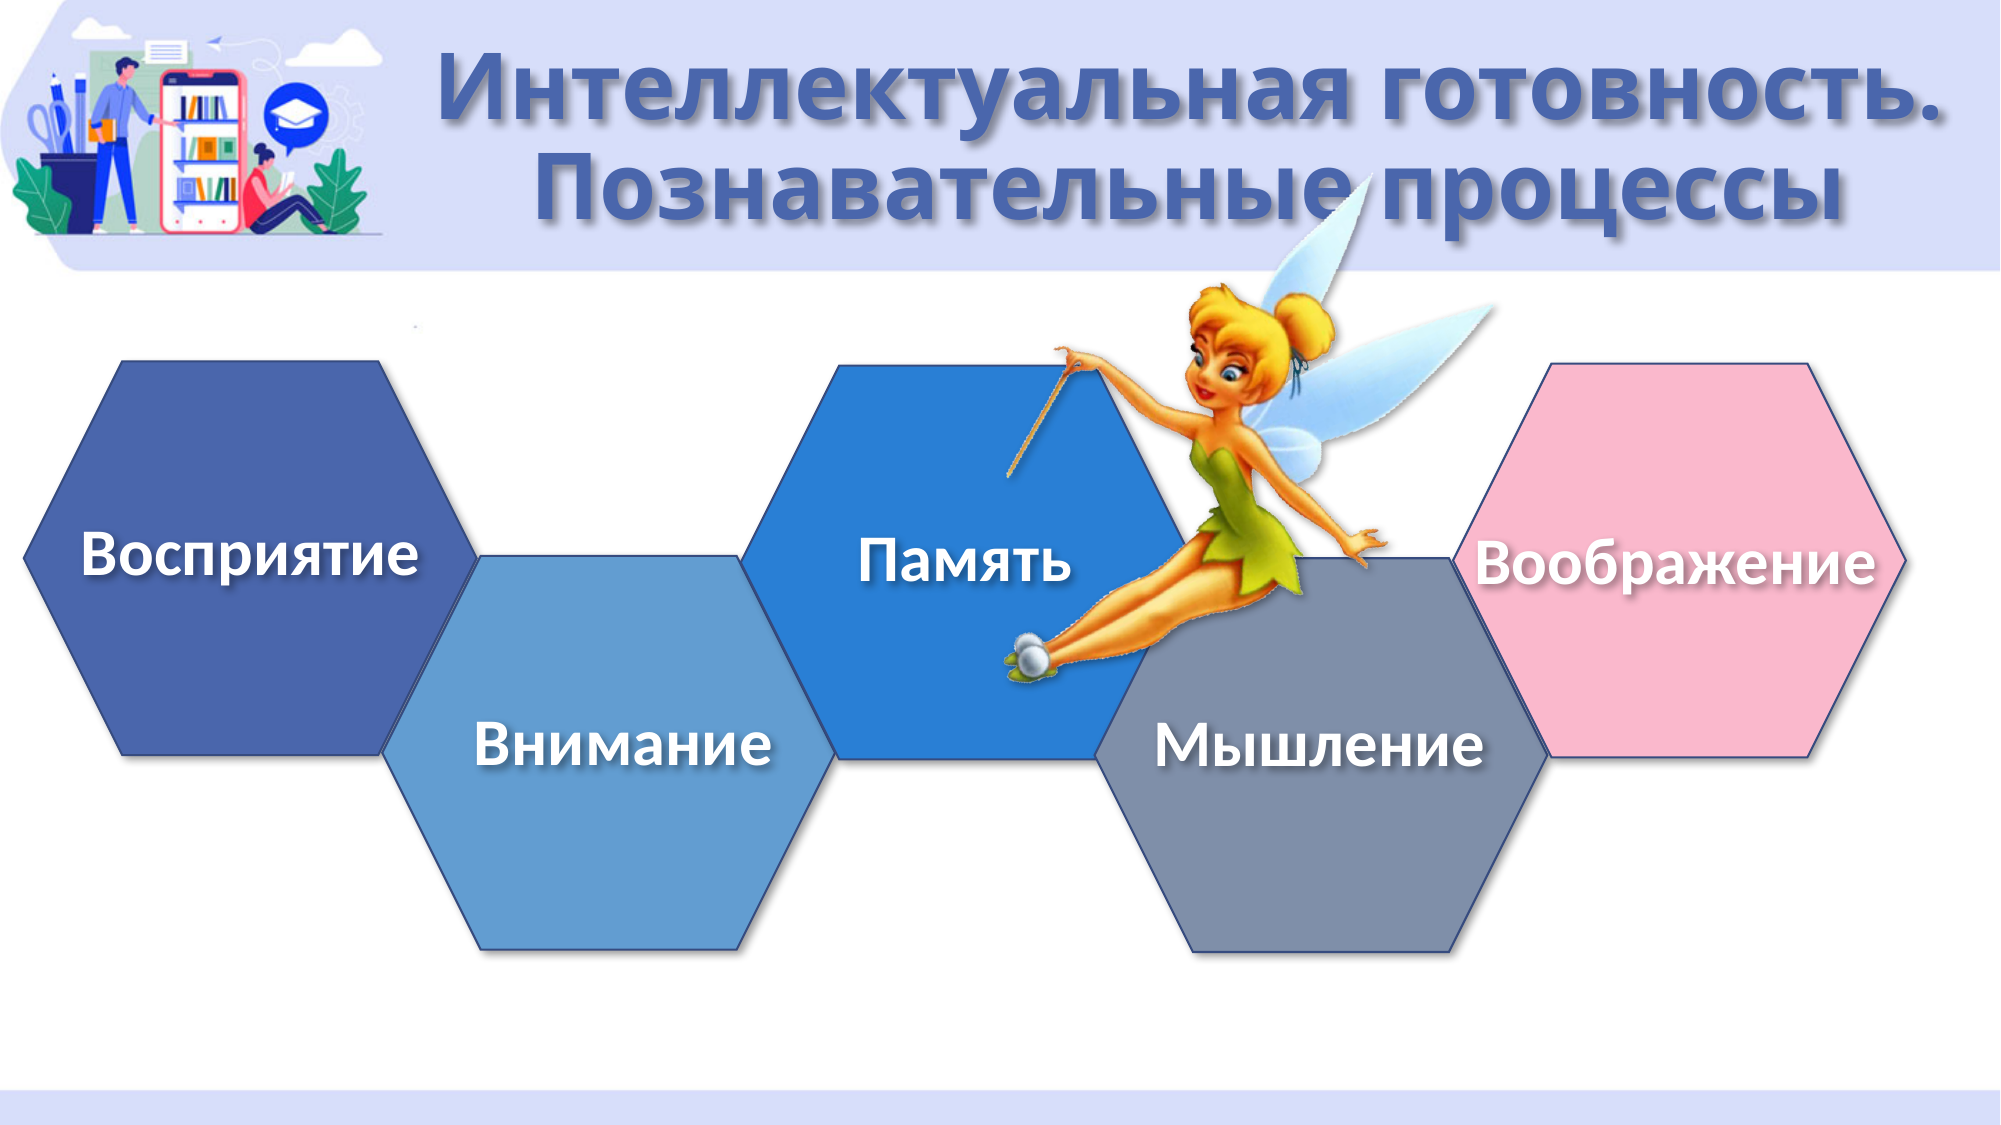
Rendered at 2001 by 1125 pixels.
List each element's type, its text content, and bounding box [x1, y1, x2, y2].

text_box Восприятие [65, 501, 436, 596]
text_box [381, 554, 834, 951]
text_box Внимание [459, 691, 788, 787]
text_box Воображение [1492, 510, 1906, 605]
text_box Память [842, 507, 926, 603]
text_box [1480, 616, 1880, 759]
text_box [739, 393, 960, 761]
title Интеллектуальная готовность. Познавательные процессы​ [413, 31, 1965, 249]
text_box Мышление [1138, 692, 1501, 788]
text_box [1110, 631, 1547, 954]
text_box [1559, 362, 1881, 508]
picture [0, 0, 2001, 1125]
text_box [22, 360, 478, 757]
